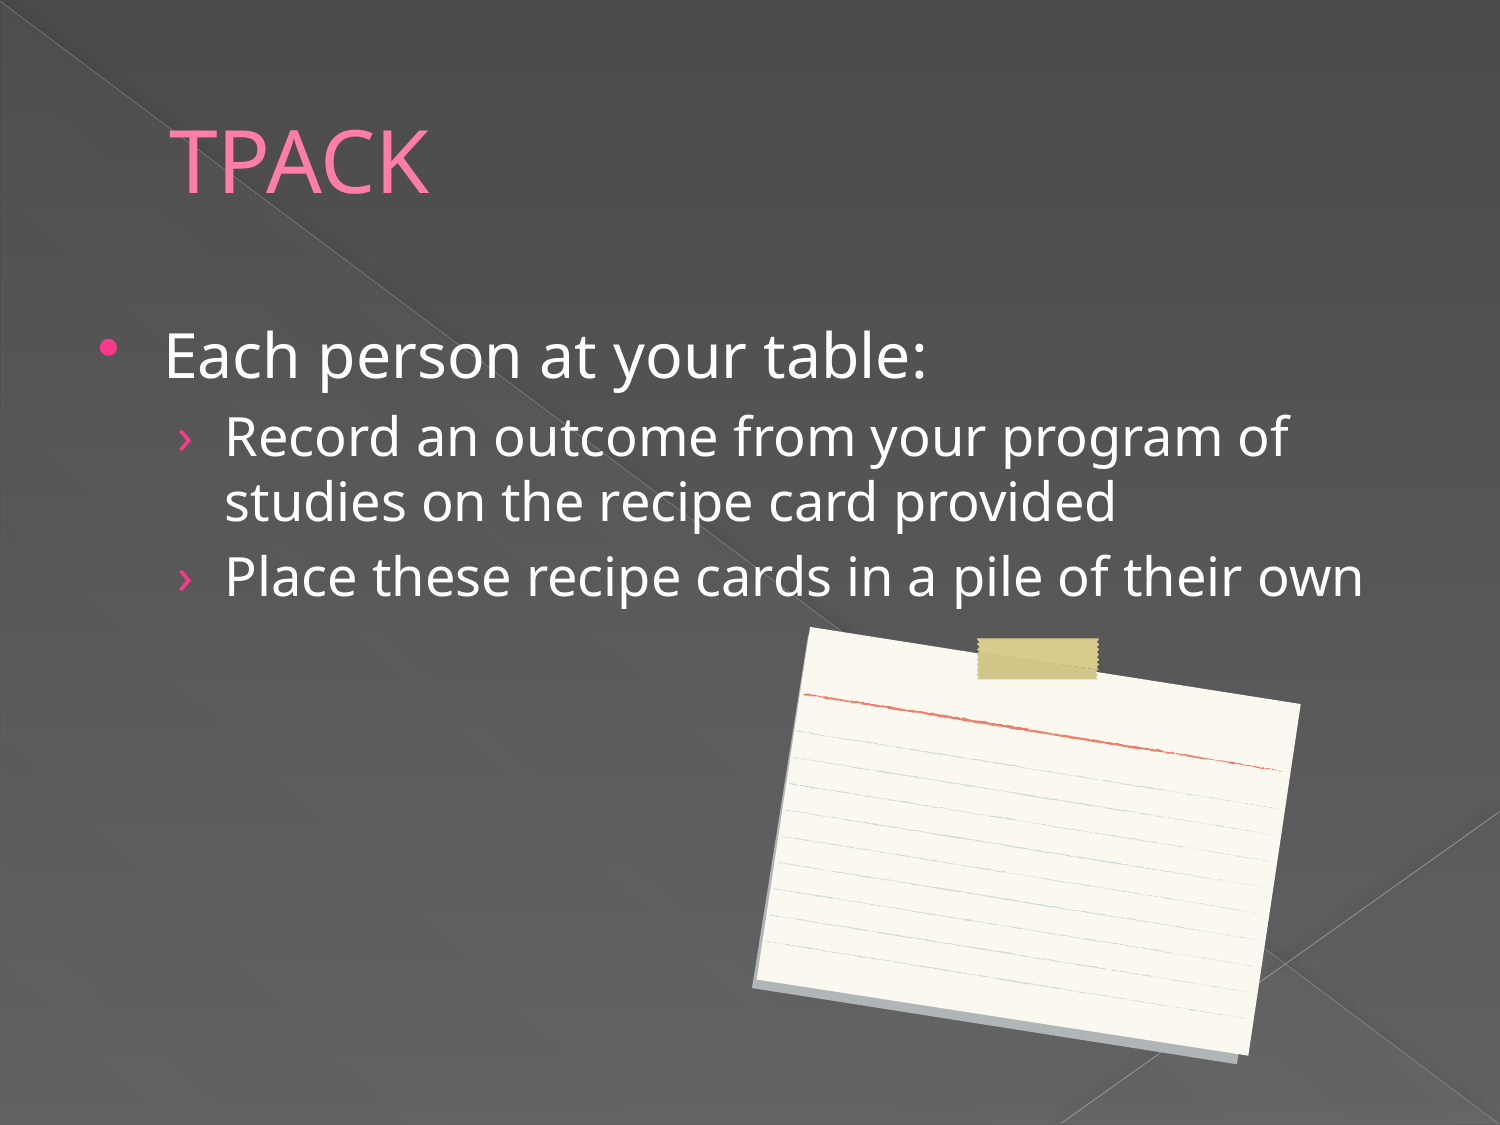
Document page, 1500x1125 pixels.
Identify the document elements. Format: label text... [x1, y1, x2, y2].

title TPACK [75, 43, 1425, 274]
list Each person at your table: Record an outcome from your program of studies on the recipe card provided Place these recipe cards in a pile of their own [75, 308, 1425, 1059]
picture [749, 624, 1303, 1067]
